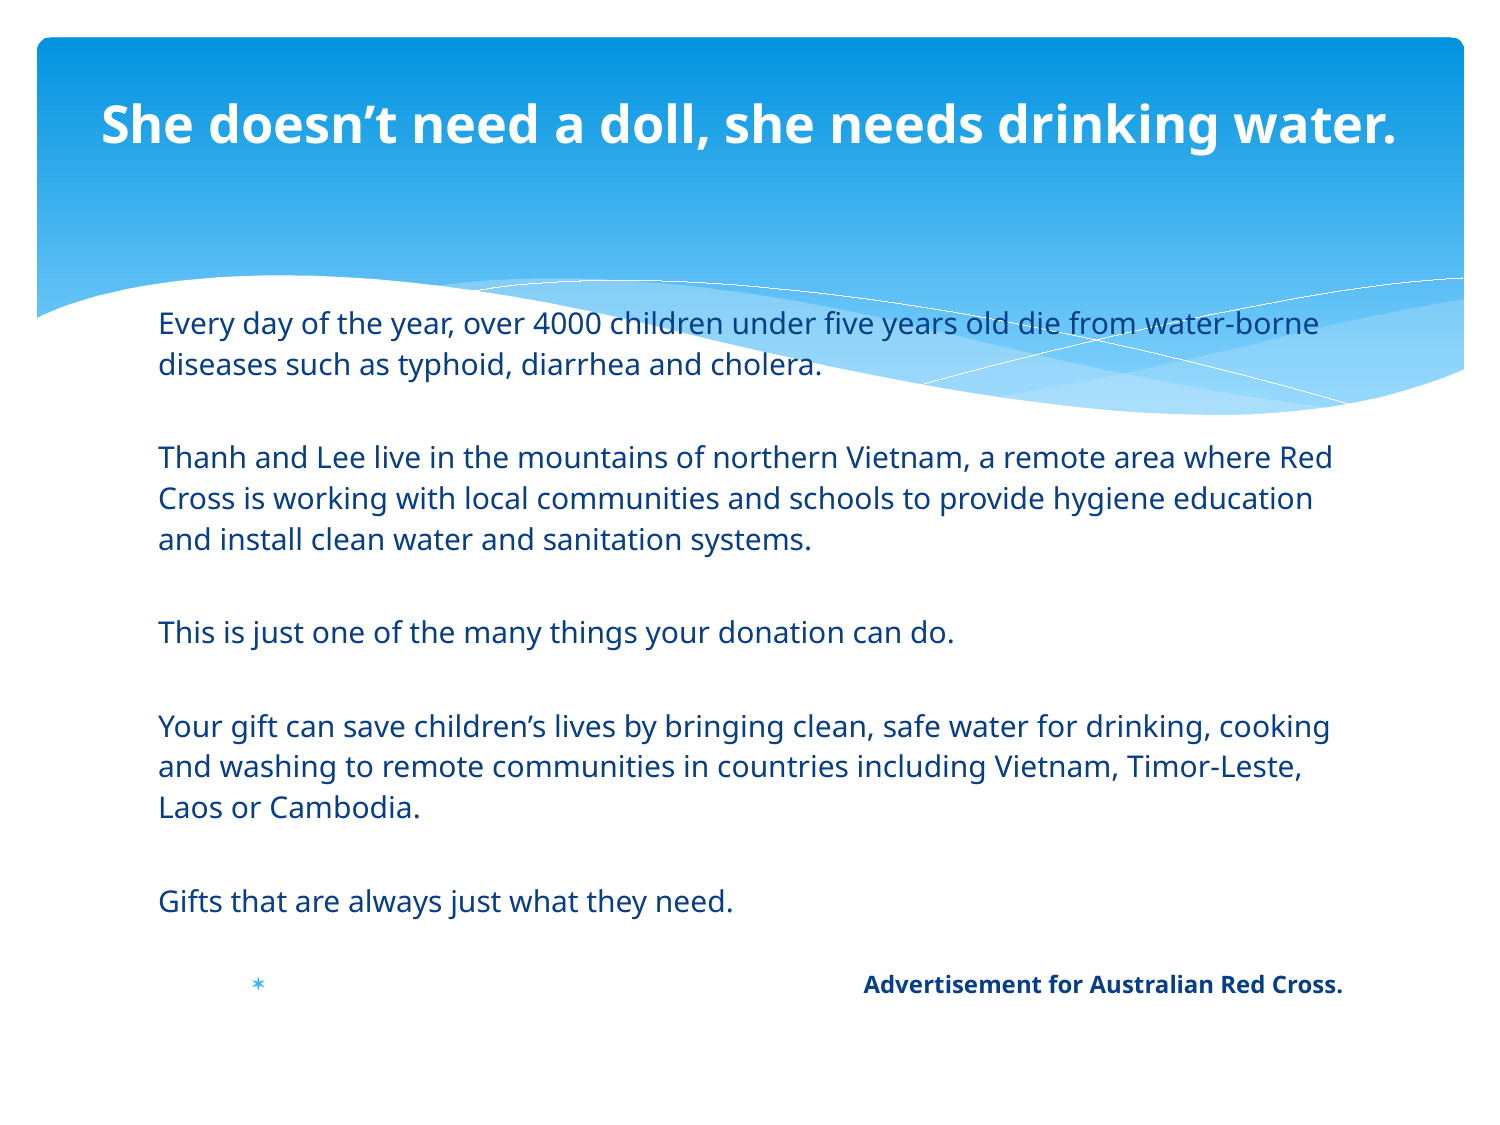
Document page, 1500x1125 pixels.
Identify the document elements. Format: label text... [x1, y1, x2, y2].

title She doesn’t need a doll, she needs drinking water. [75, 55, 1425, 261]
list Every day of the year, over 4000 children under five years old die from water-borne diseases such as typhoid, diarrhea and cholera. Thanh and Lee live in the mountains of northern Vietnam, a remote area where Red Cross is working with local communities and schools to provide hygiene education and install clean water and sanitation systems. This is just one of the many things your donation can do. Your gift can save children’s lives by bringing clean, safe water for drinking, cooking and washing to remote communities in countries including Vietnam, Timor-Leste, Laos or Cambodia. Gifts that are always just what they need. Advertisement for Australian Red Cross. [143, 278, 1359, 1059]
